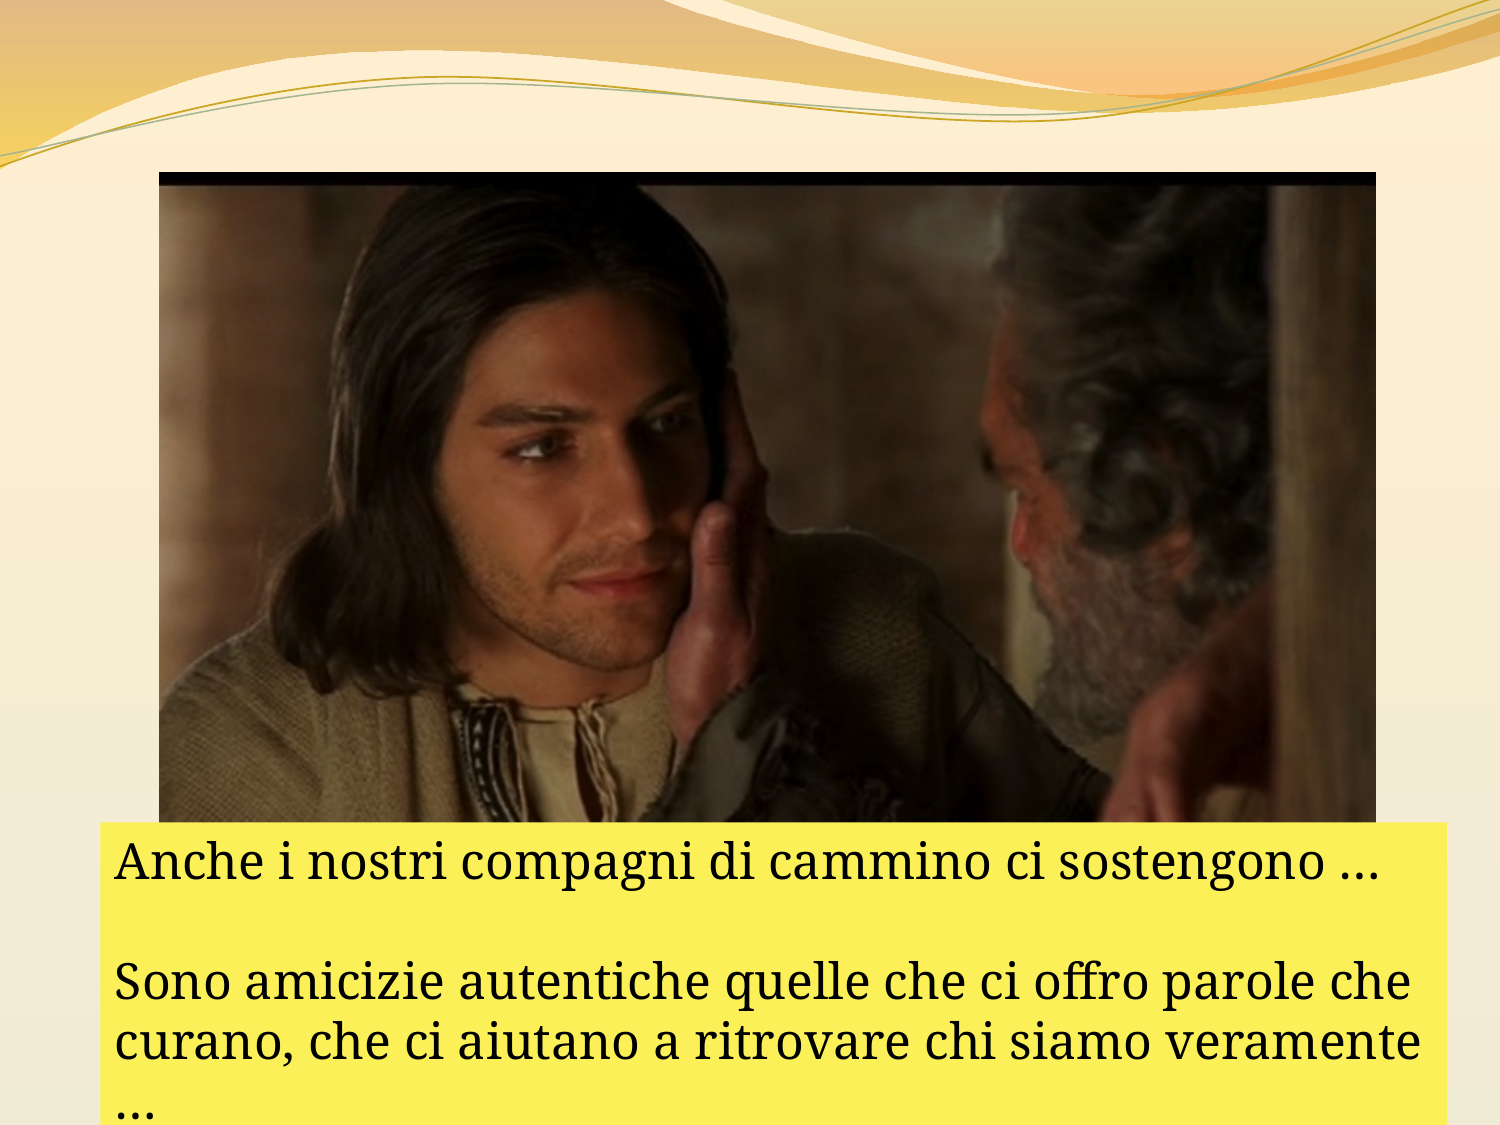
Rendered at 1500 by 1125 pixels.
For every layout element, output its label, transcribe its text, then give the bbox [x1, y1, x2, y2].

picture [159, 172, 1377, 941]
text_box Anche i nostri compagni di cammino ci sostengono … Sono amicizie autentiche quelle che ci offro parole che curano, che ci aiutano a ritrovare chi siamo veramente … [100, 822, 1447, 1125]
